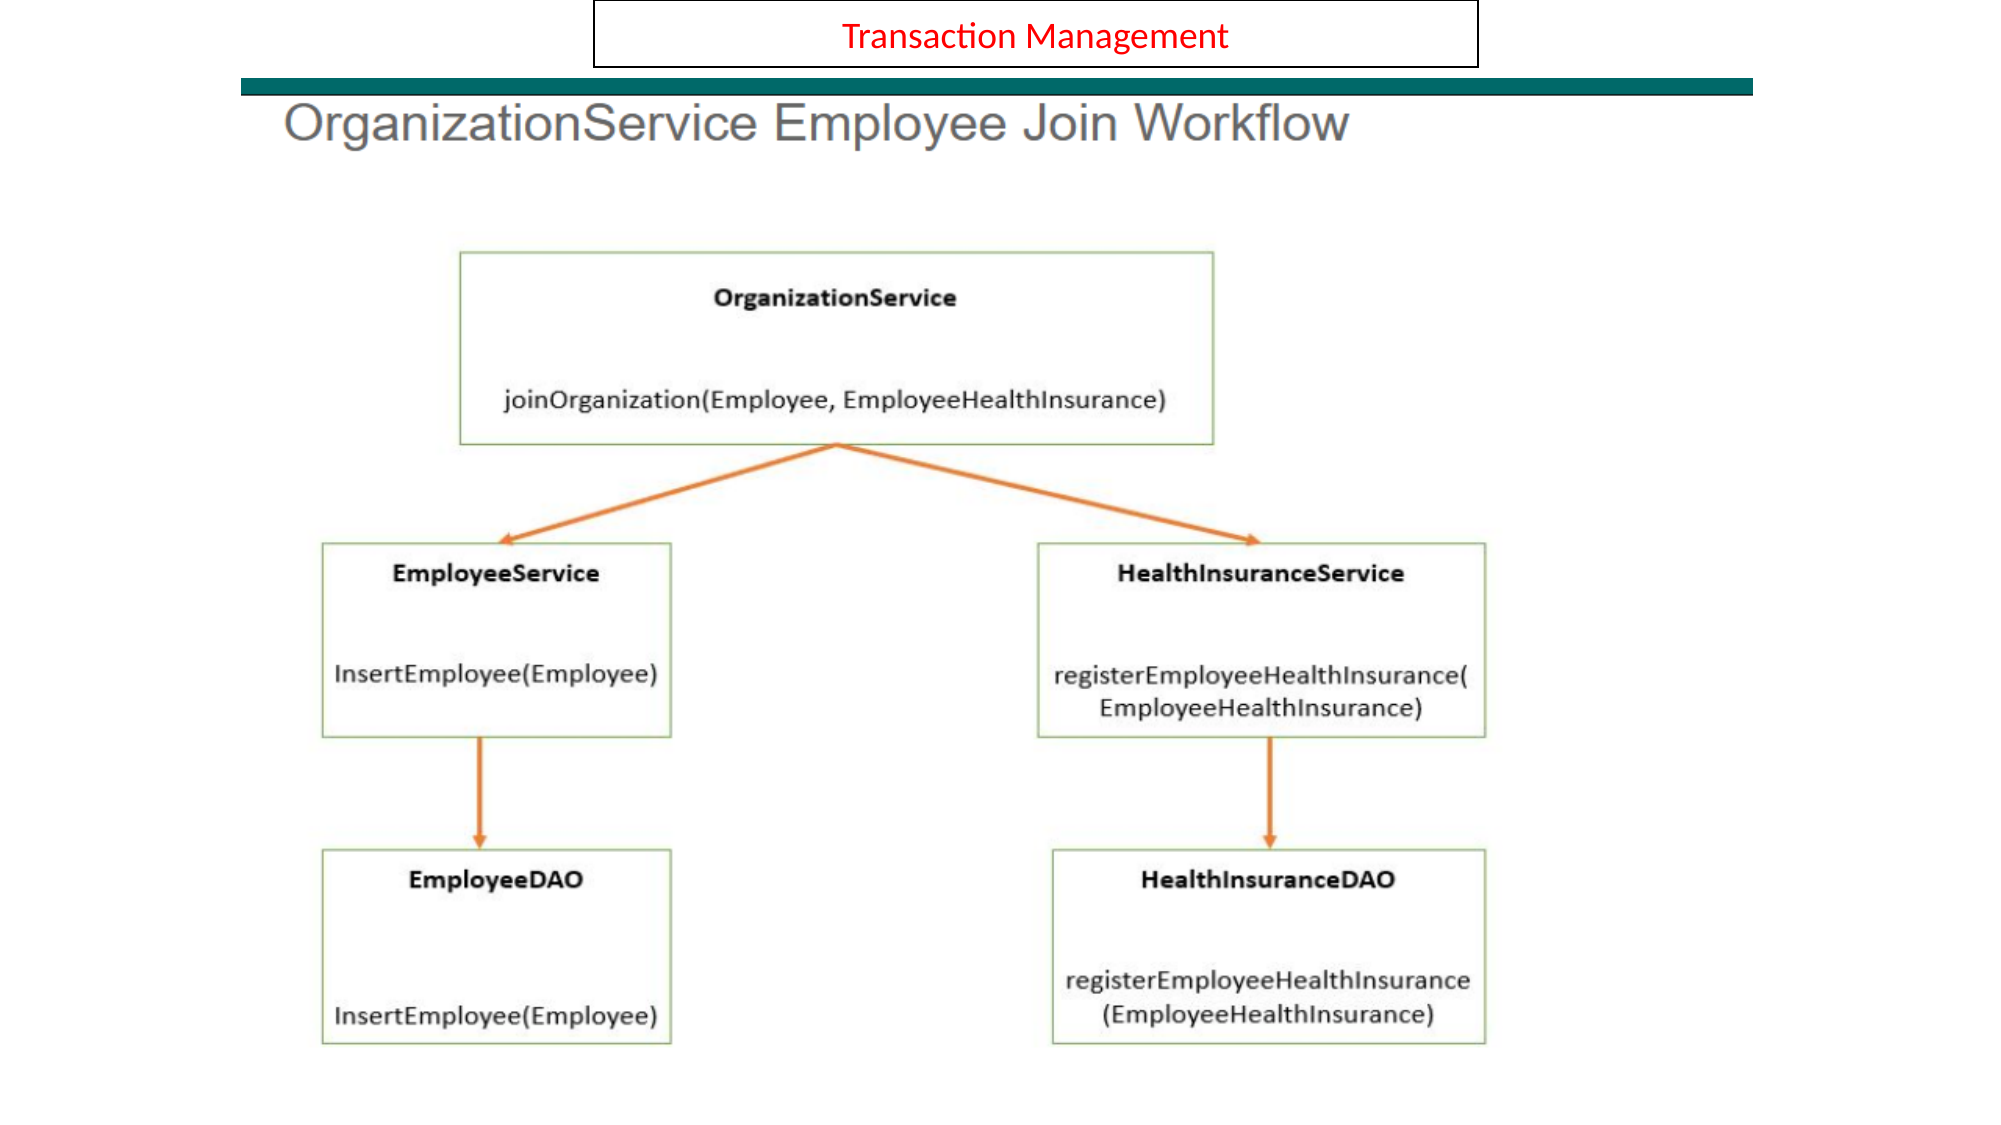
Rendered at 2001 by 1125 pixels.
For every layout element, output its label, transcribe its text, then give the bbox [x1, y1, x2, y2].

text_box Transaction Management [593, 0, 1479, 68]
picture [241, 78, 1753, 1076]
